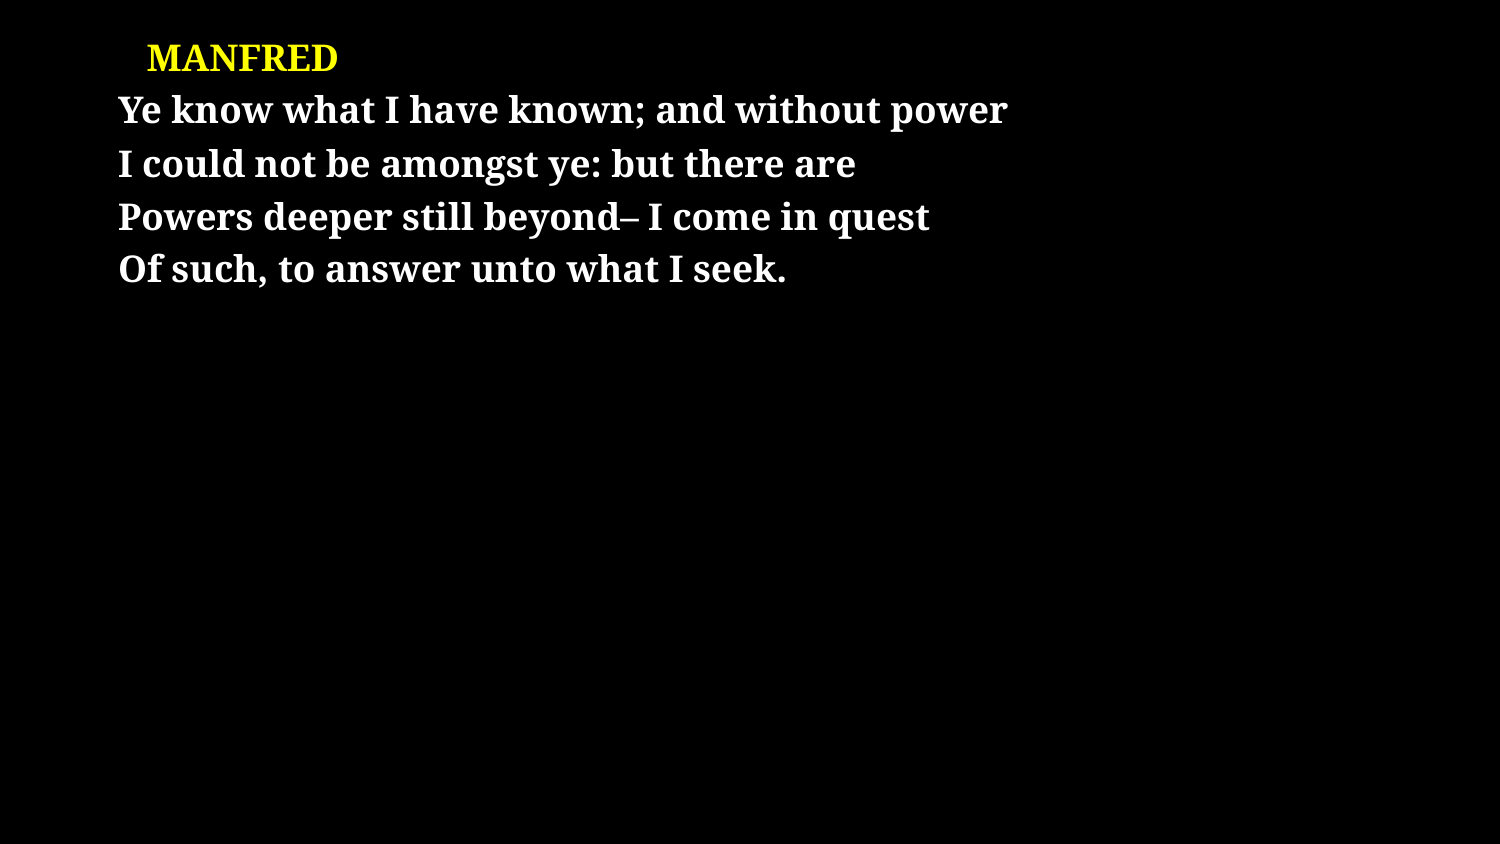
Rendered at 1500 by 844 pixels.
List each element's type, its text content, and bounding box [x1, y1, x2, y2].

title Manfred Ye know what I have known; and without power I could not be amongst ye: but there are Powers deeper still beyond– I come in quest Of such, to answer unto what I seek. [103, 17, 1397, 299]
